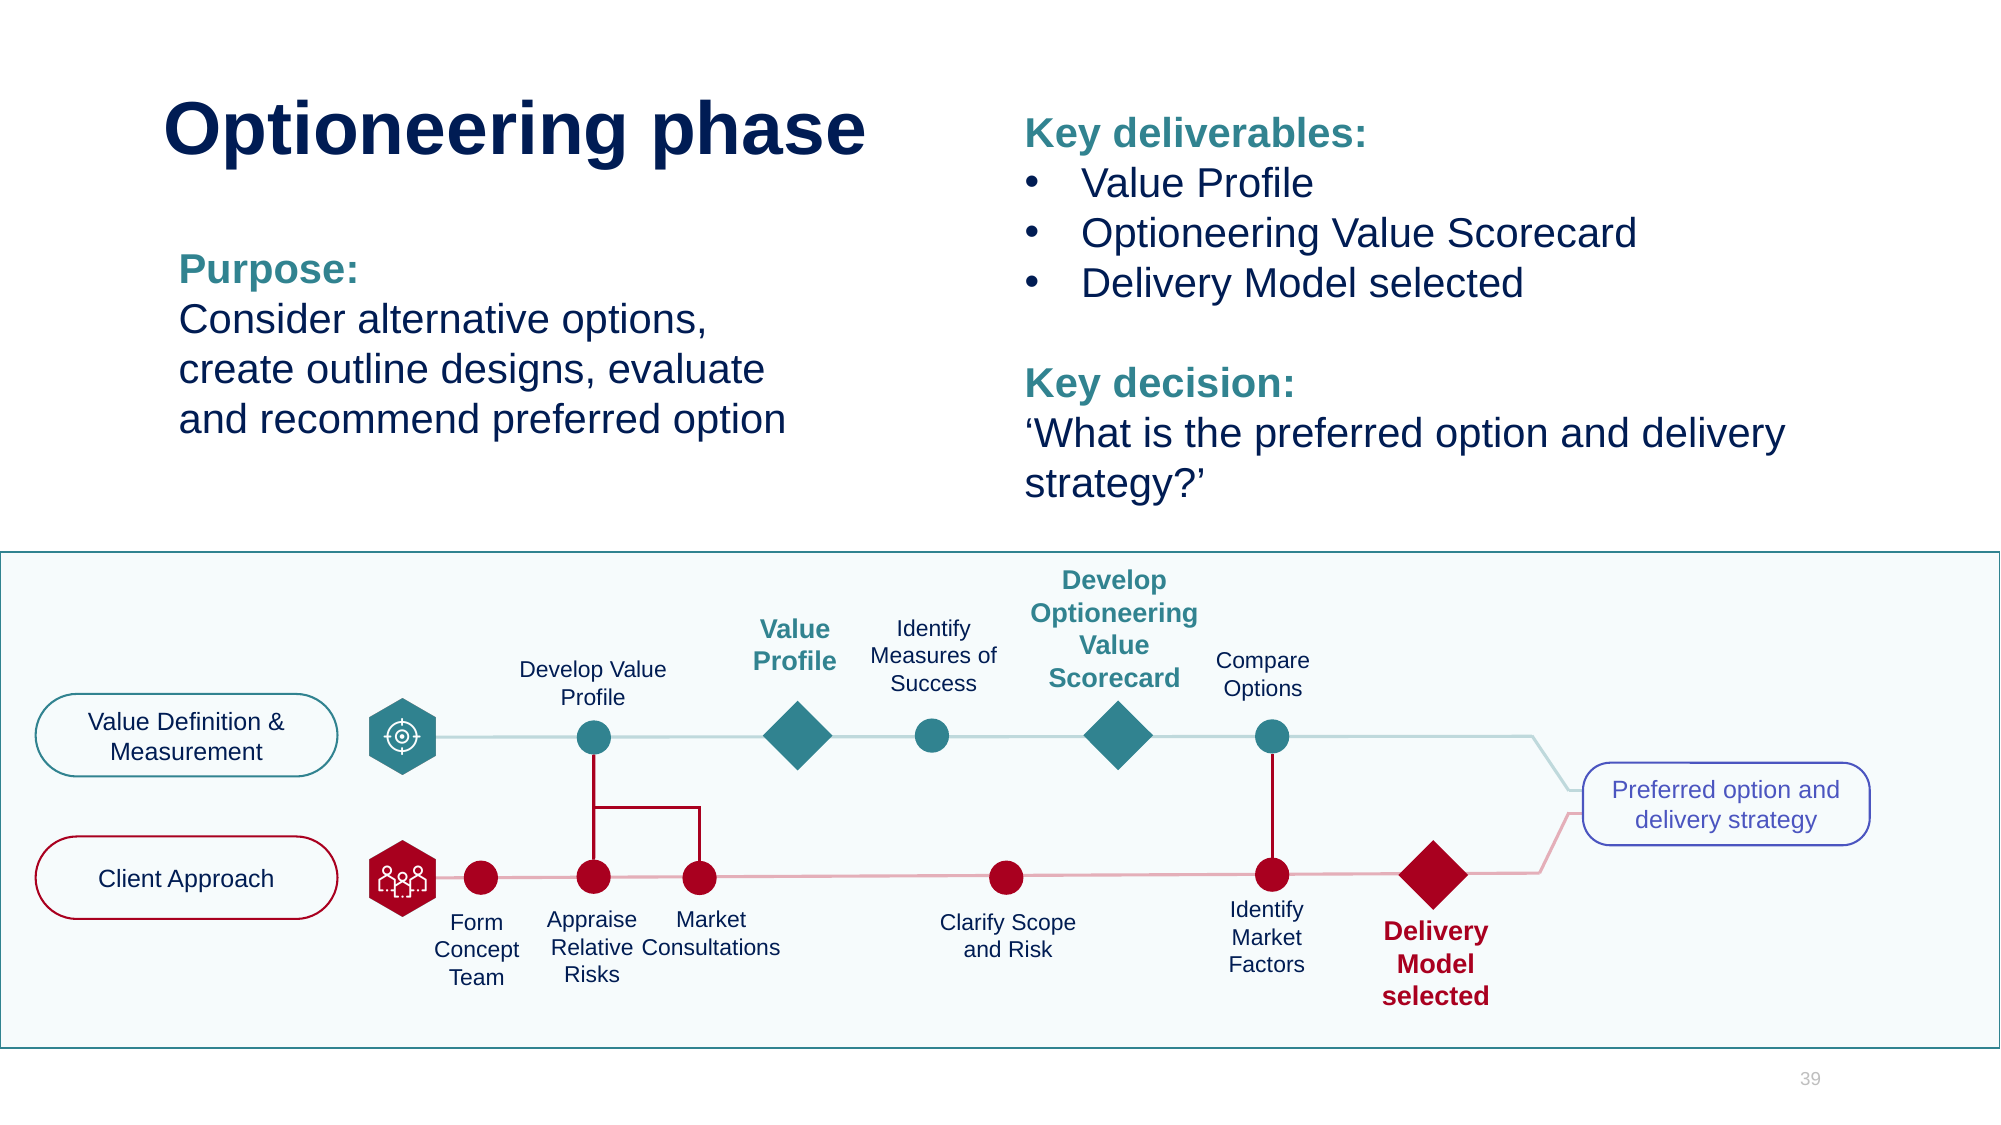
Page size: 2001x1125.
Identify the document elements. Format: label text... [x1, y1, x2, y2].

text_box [35, 562, 1870, 1040]
slide_number 39 [1386, 1048, 1837, 1108]
text_box Purpose: Consider alternative options, create outline designs, evaluate and recommend preferred option [163, 234, 813, 499]
title Optioneering phase [163, 89, 1822, 212]
text_box Key deliverables: Value Profile Optioneering Value Scorecard Delivery Model selected Key decision: ‘What is the preferred option and delivery strategy?’ [1009, 98, 1980, 514]
text_box [0, 551, 2000, 1049]
